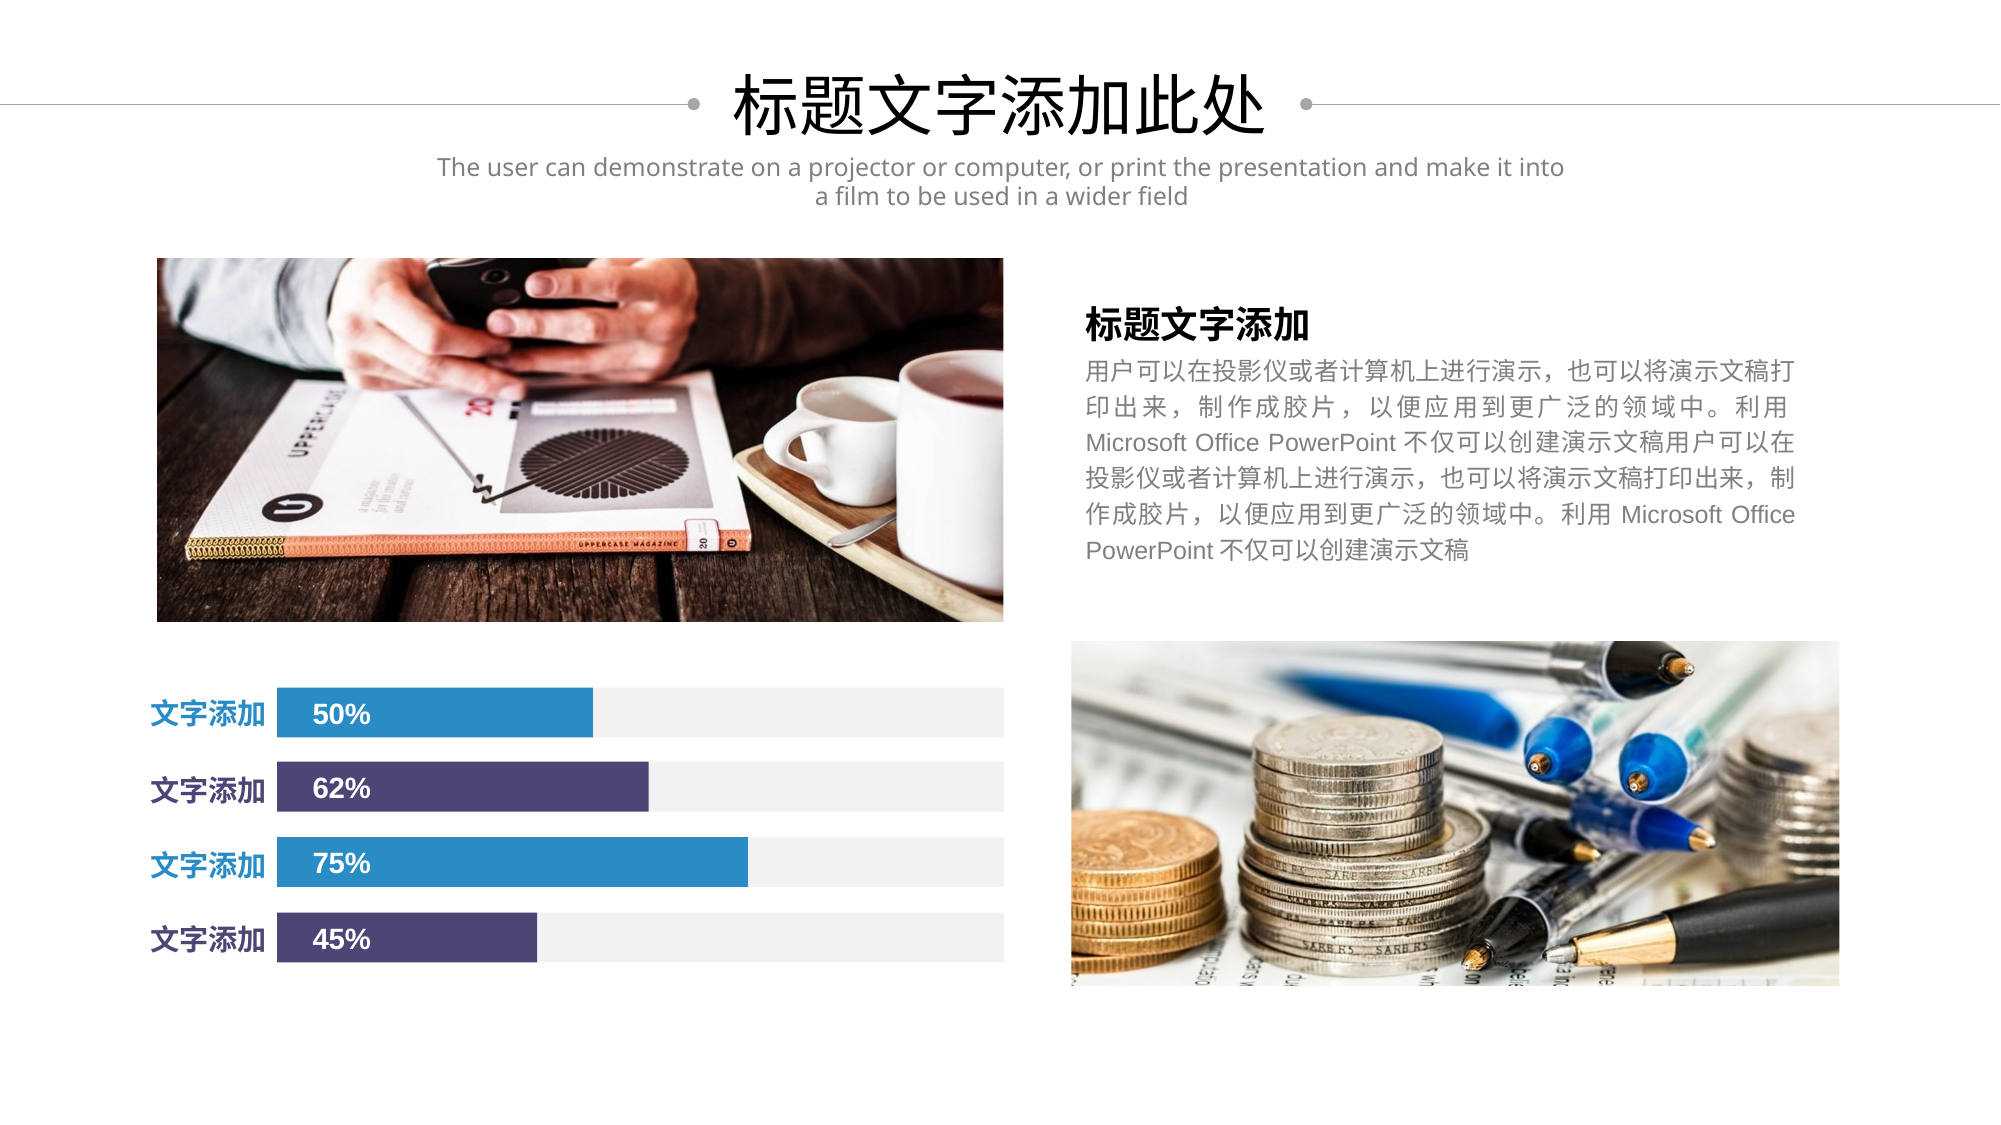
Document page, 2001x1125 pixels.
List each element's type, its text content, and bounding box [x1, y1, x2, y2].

picture [1071, 641, 1840, 986]
text_box The user can demonstrate on a projector or computer, or print the presentation and make it into a film to be used in a wider field [412, 143, 1592, 219]
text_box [1070, 284, 1811, 572]
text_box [110, 680, 1005, 963]
text_box 标题文字添加此处 [718, 56, 1282, 143]
picture [156, 258, 1004, 622]
